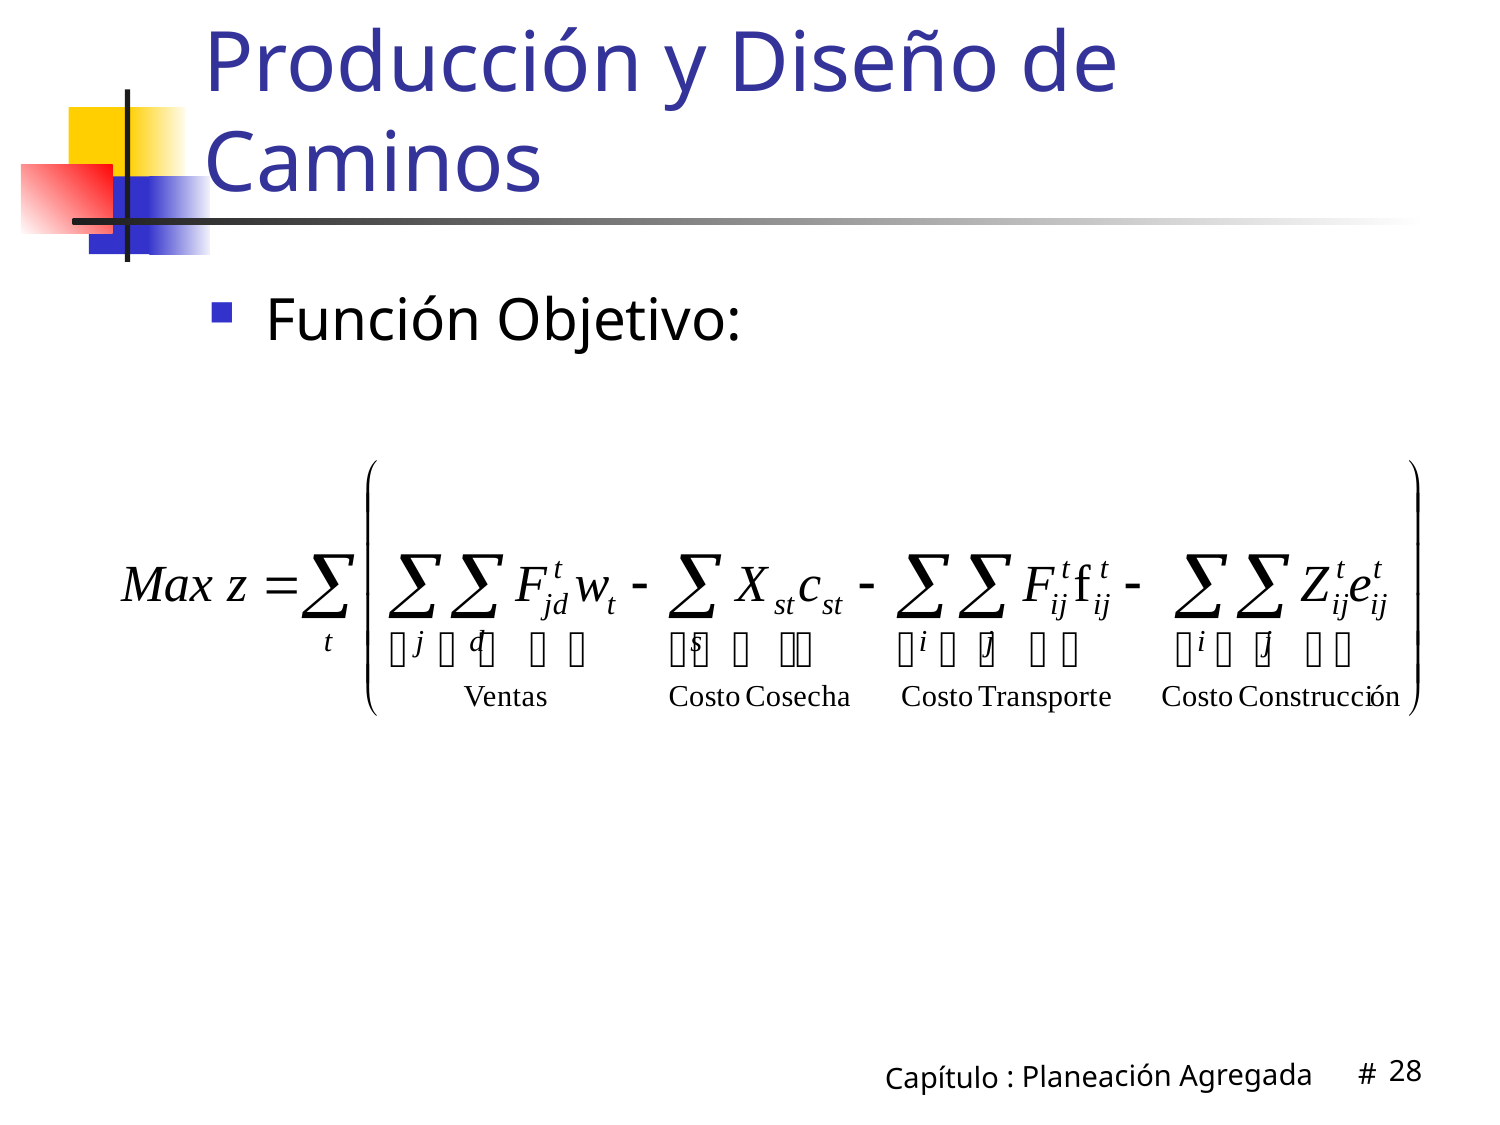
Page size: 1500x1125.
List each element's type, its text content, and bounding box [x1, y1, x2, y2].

footer Capítulo : Planeación Agregada # [836, 1028, 1427, 1109]
list Función Objetivo: [193, 274, 1470, 1007]
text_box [112, 449, 1438, 728]
slide_number 28 [1124, 1024, 1438, 1101]
title Producción y Diseño de Caminos [188, 27, 1468, 216]
